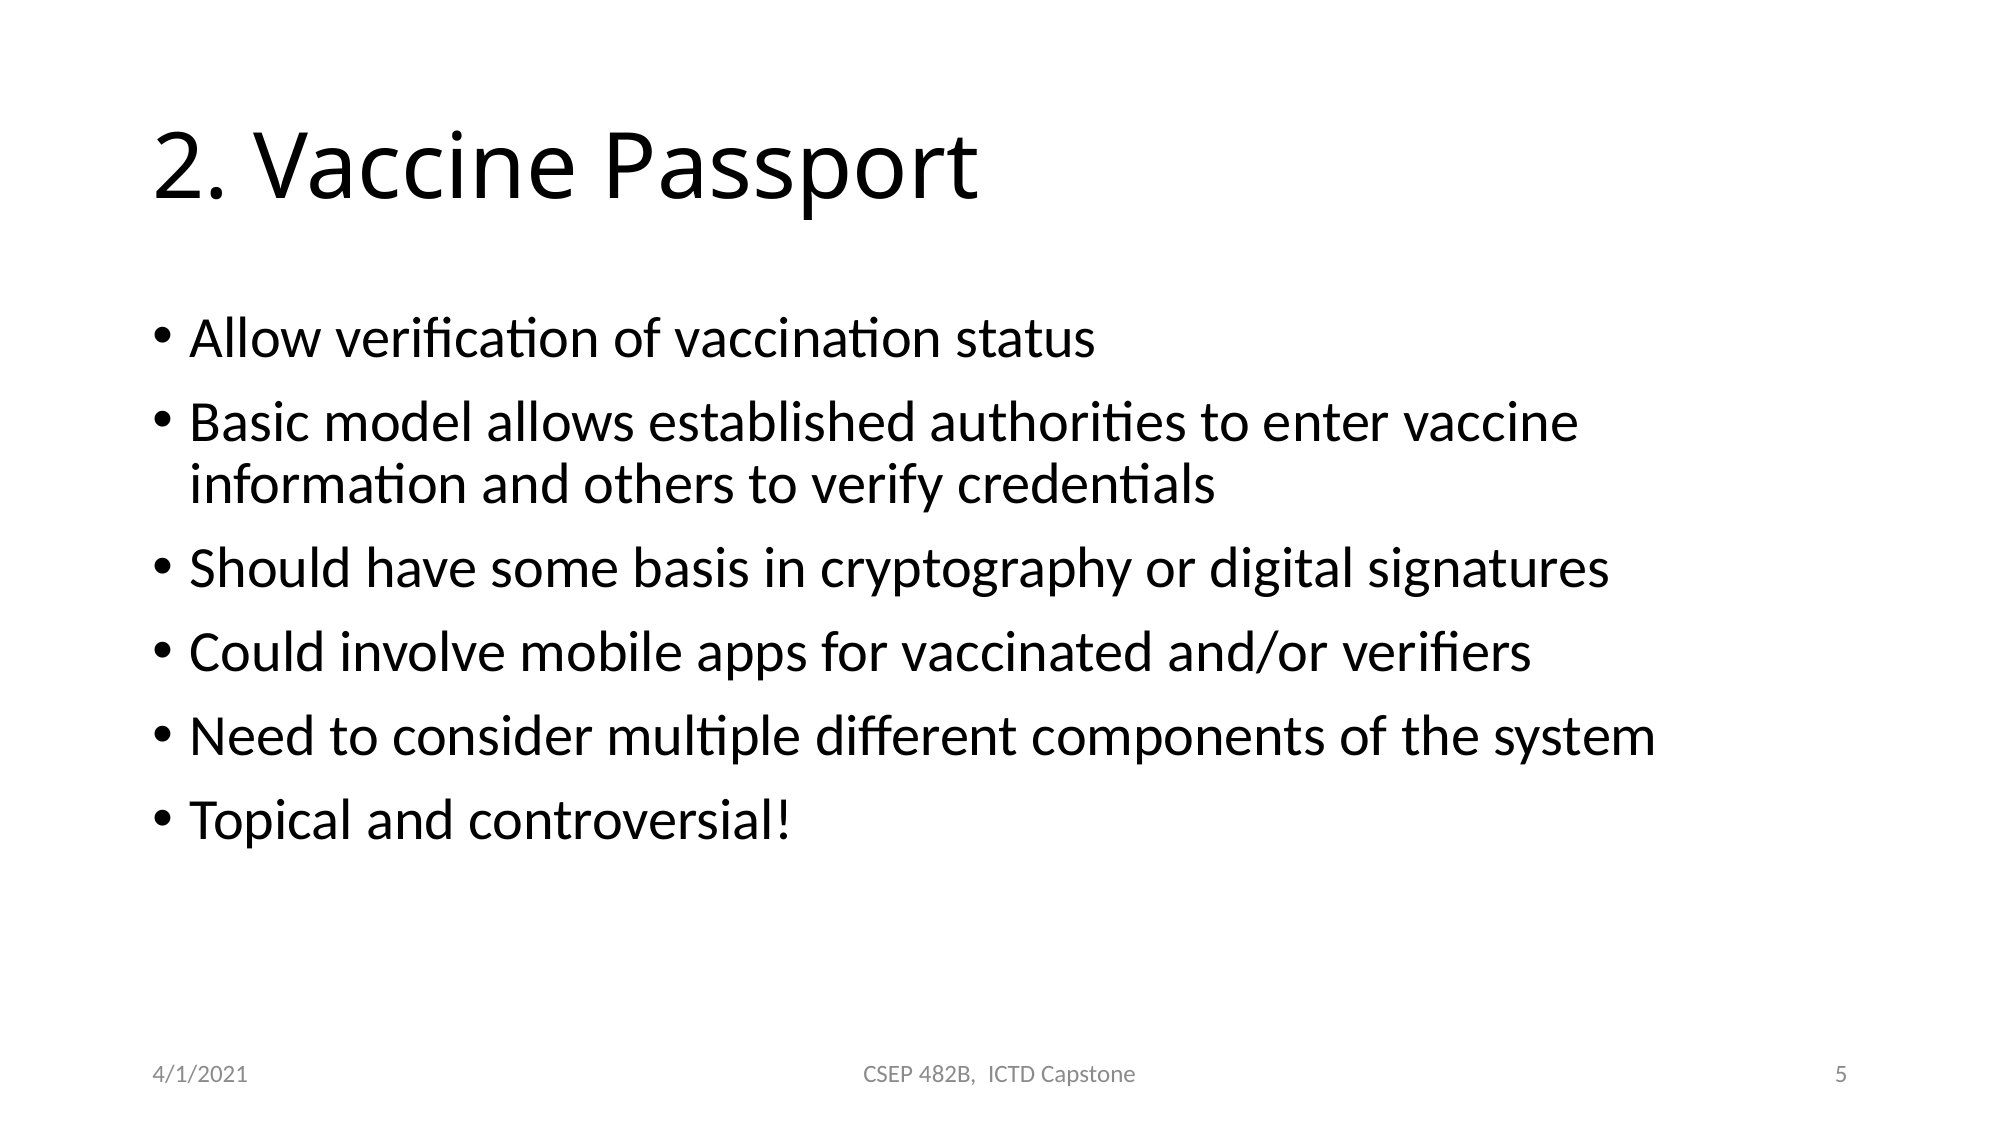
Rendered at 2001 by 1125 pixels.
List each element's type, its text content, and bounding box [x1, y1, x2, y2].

title 2. Vaccine Passport [137, 59, 1863, 278]
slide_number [137, 1042, 588, 1103]
slide_number 5 [1412, 1042, 1863, 1103]
footer CSEP 482B, ICTD Capstone [662, 1042, 1338, 1103]
list Allow verification of vaccination status Basic model allows established authorities to enter vaccine information and others to verify credentials Should have some basis in cryptography or digital signatures Could involve mobile apps for vaccinated and/or verifiers Need to consider multiple different components of the system Topical and controversial! [137, 299, 1863, 1014]
